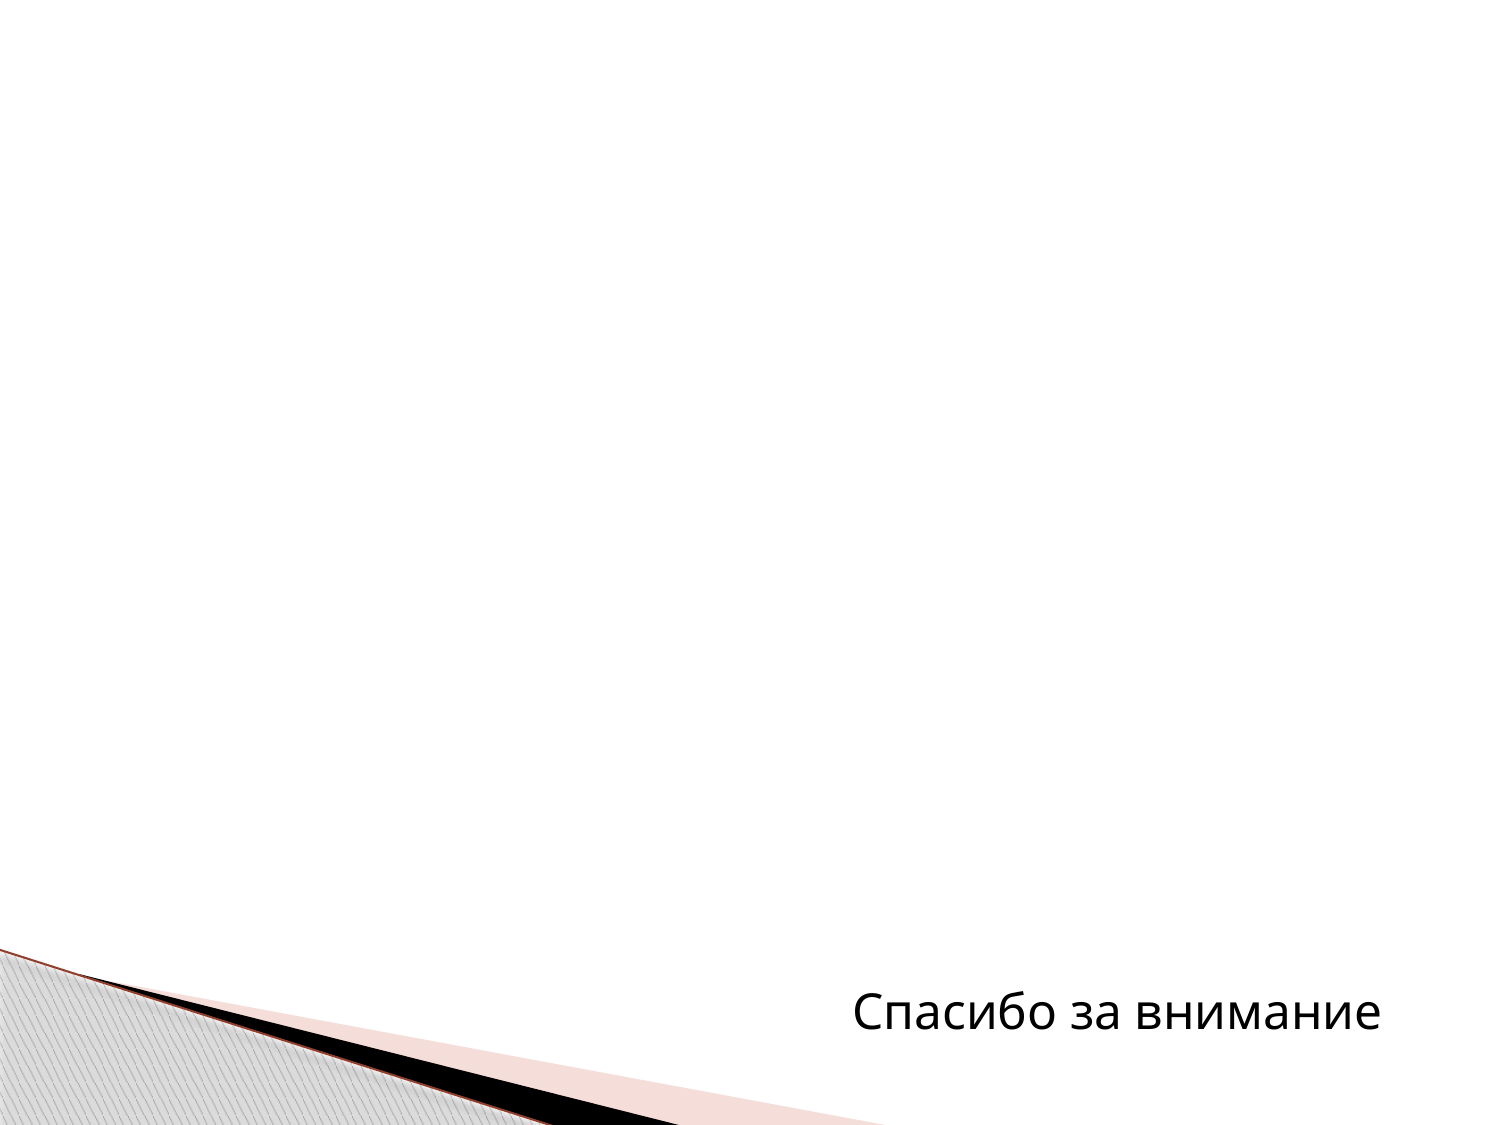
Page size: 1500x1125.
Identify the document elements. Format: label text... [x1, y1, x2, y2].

list Спасибо за внимание [820, 972, 1472, 1093]
